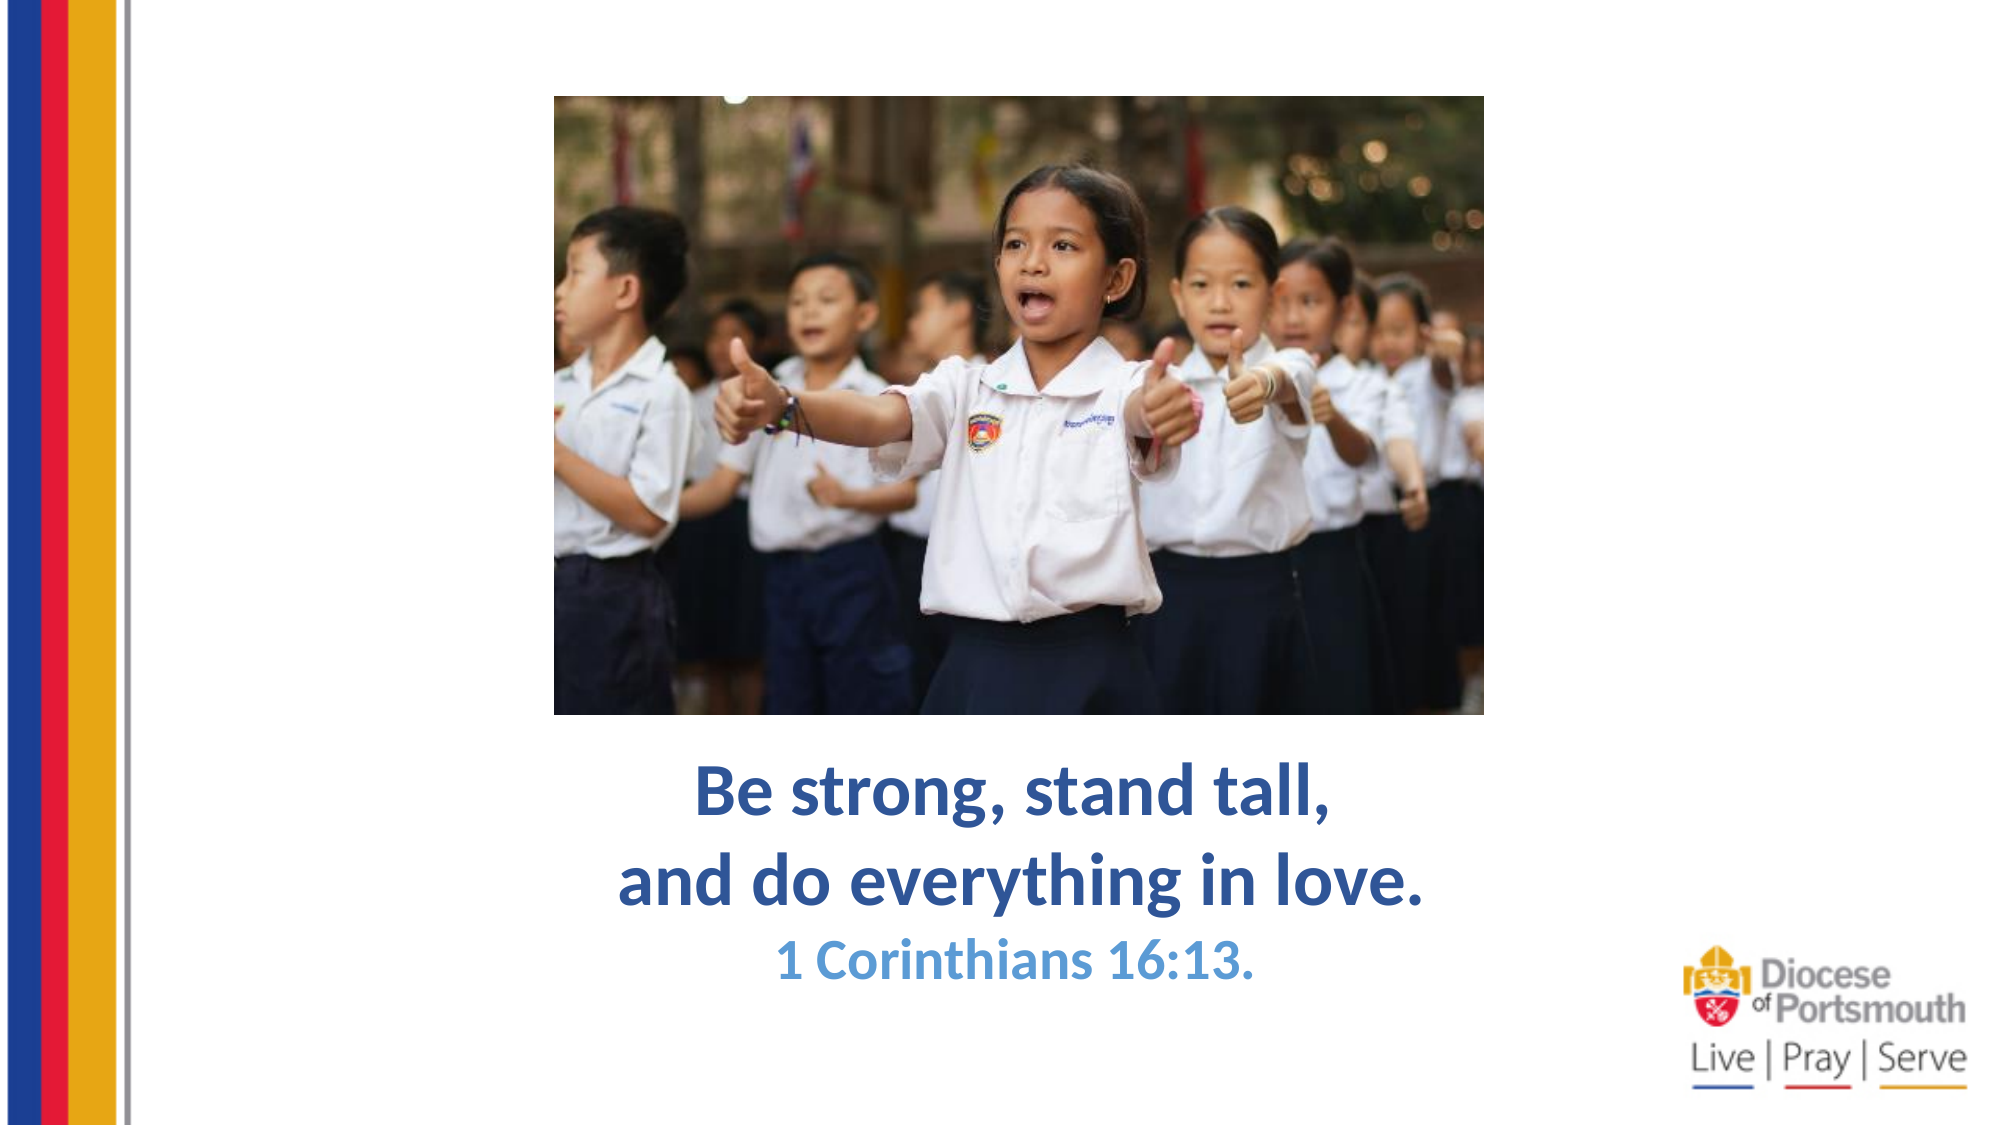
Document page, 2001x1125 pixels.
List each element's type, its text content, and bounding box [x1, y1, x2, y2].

text_box Be strong, stand tall, and do everything in love. 1 Corinthians 16:13. [602, 733, 1442, 999]
picture [0, 0, 2001, 1125]
